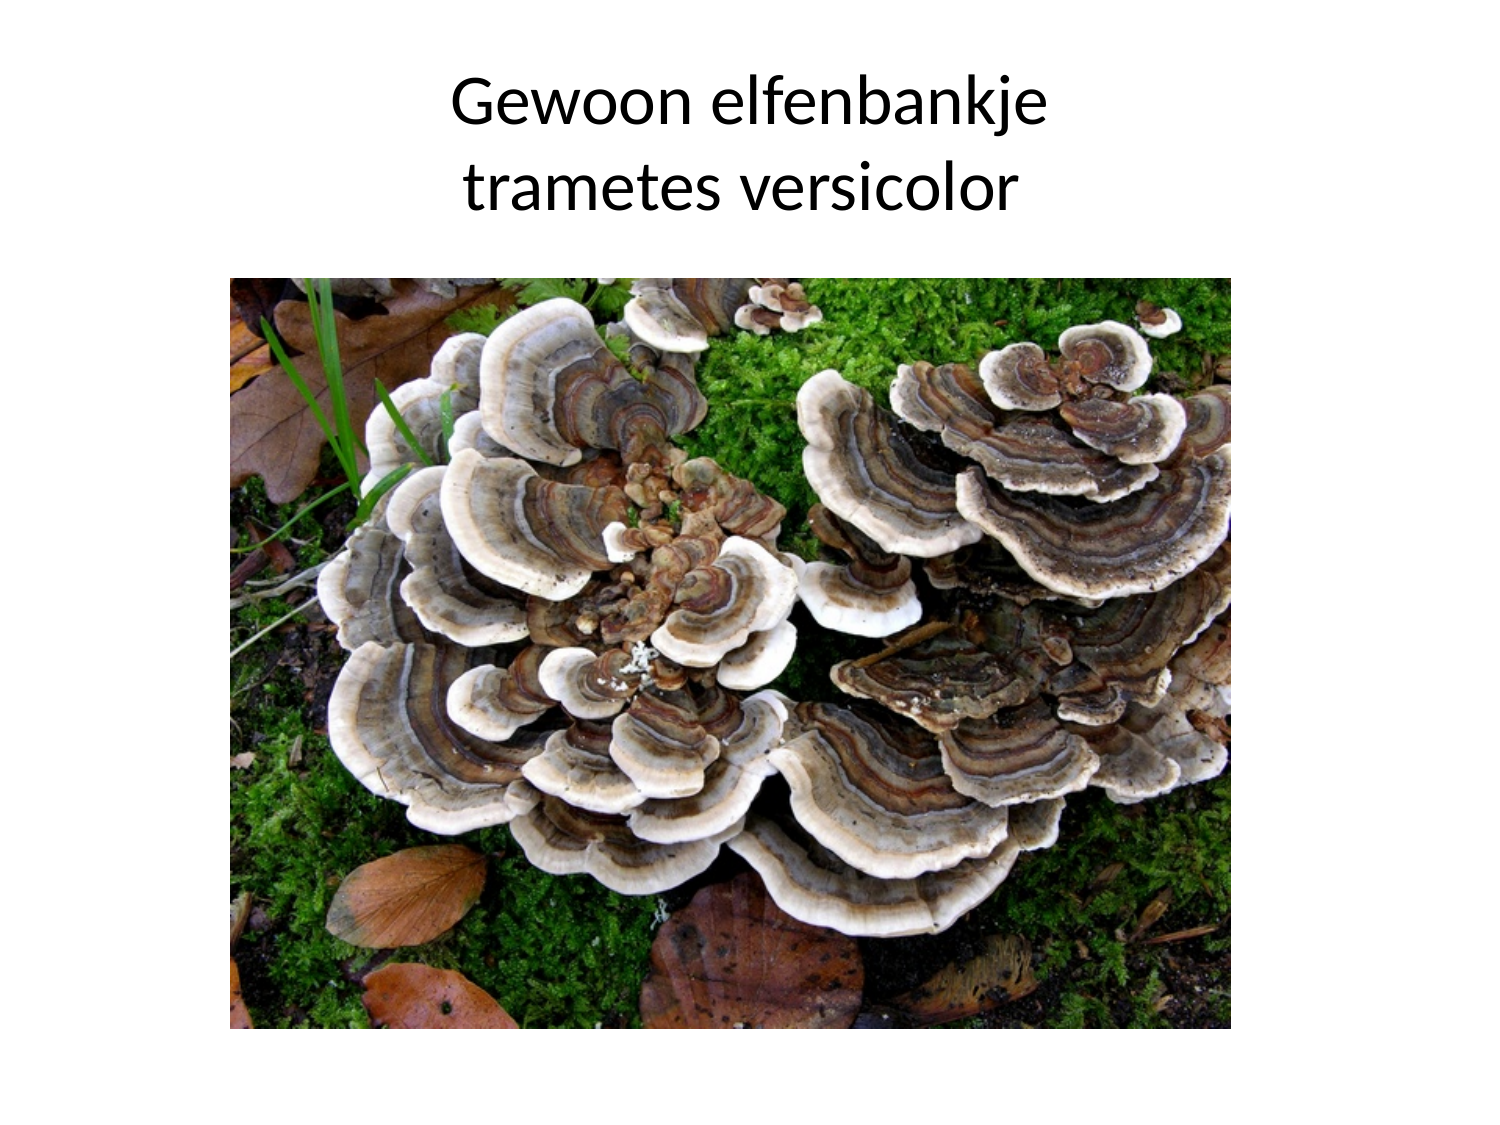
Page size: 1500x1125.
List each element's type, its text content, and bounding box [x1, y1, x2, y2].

picture [229, 278, 1231, 1030]
title Gewoon elfenbankje trametes versicolor [75, 45, 1425, 233]
